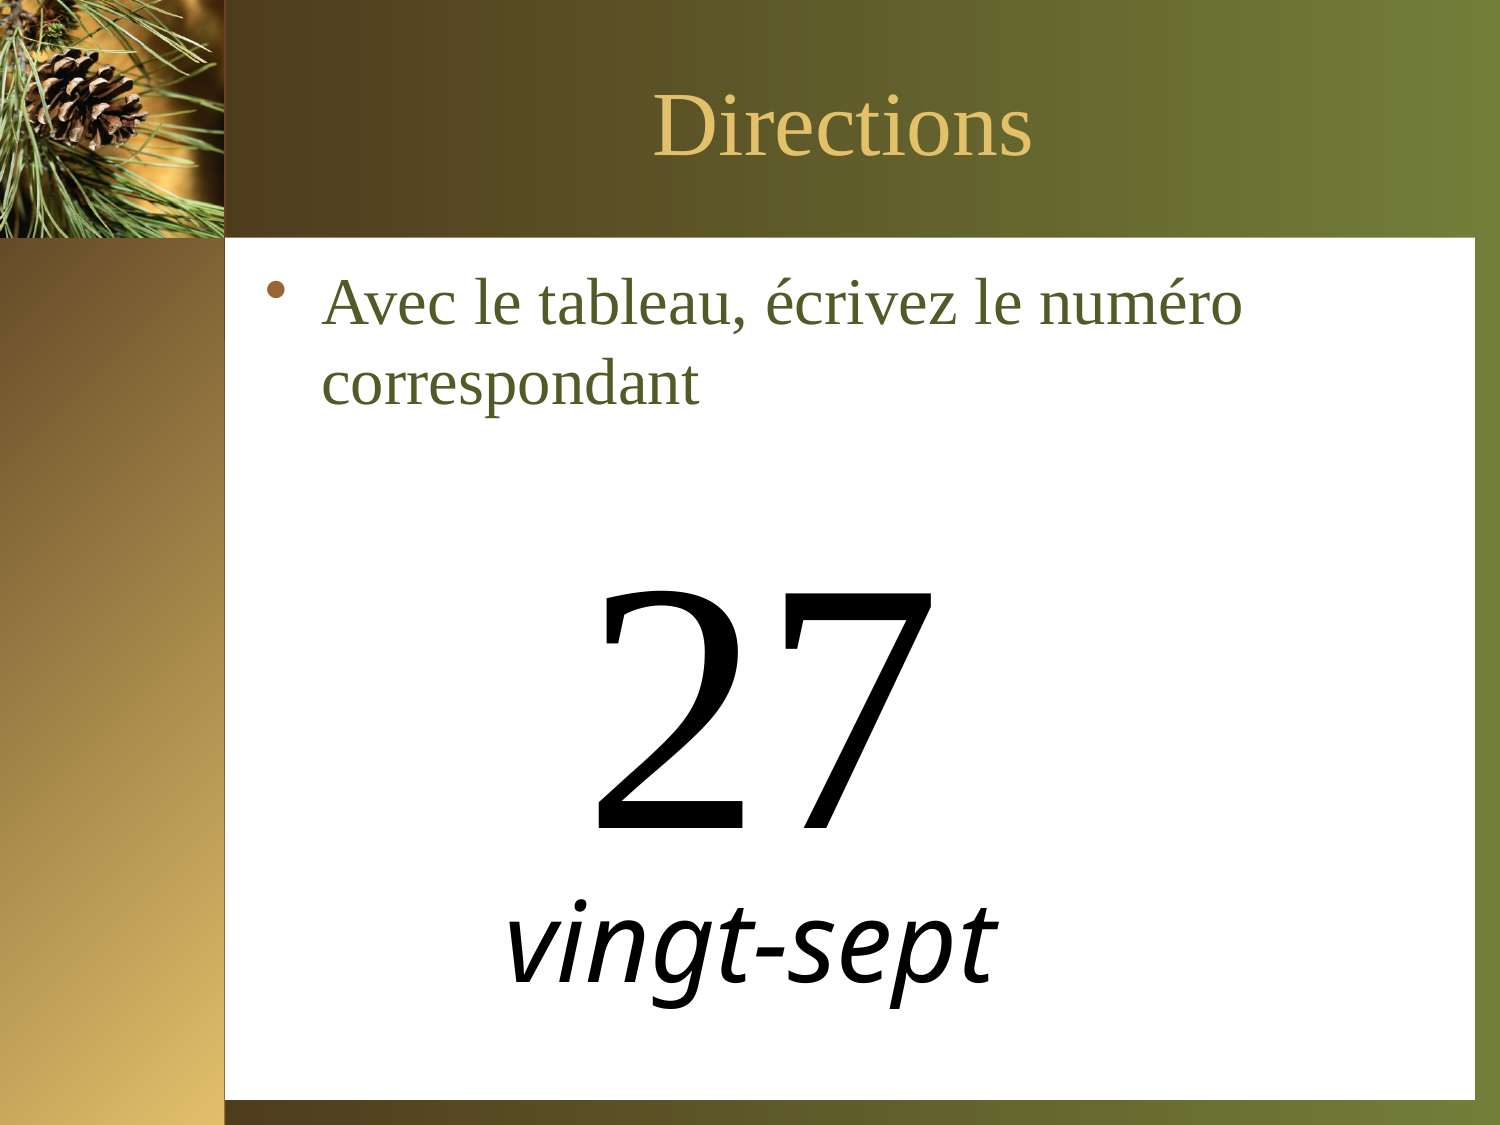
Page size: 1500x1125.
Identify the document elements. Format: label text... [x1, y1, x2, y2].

list Avec le tableau, écrivez le numéro correspondant [249, 249, 1438, 1088]
title Directions [249, 24, 1438, 213]
text_box 27 [412, 462, 1113, 862]
text_box vingt-sept [112, 862, 1388, 1036]
picture [0, 0, 224, 238]
